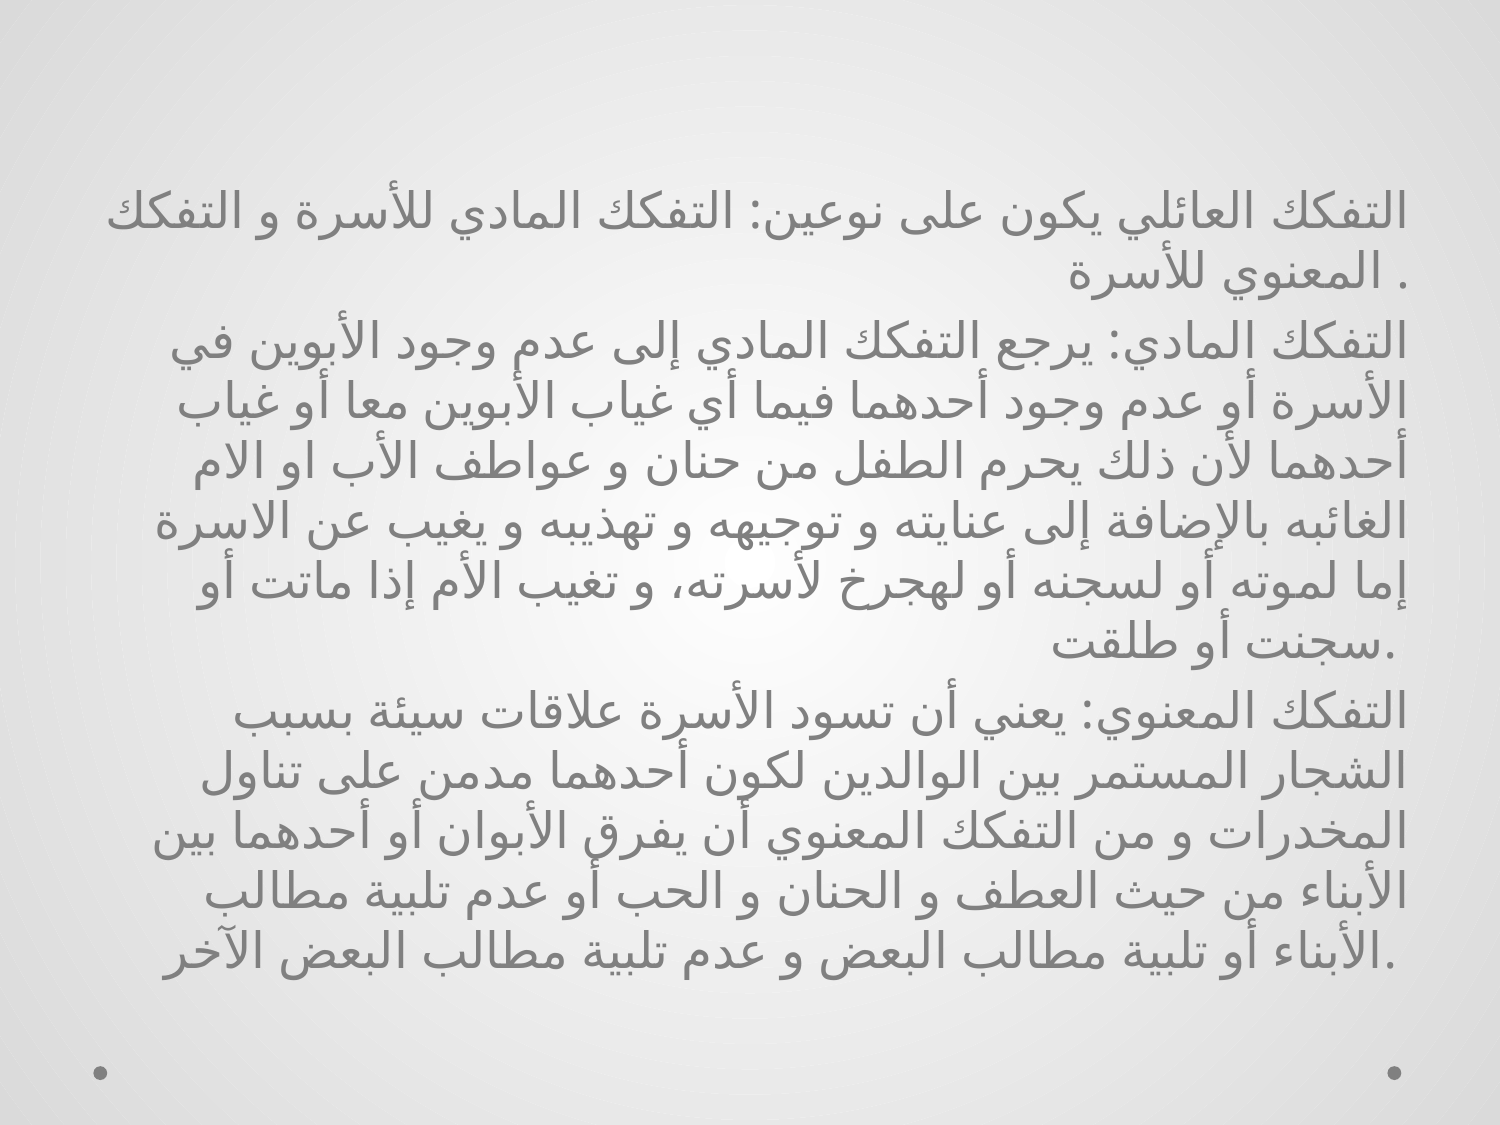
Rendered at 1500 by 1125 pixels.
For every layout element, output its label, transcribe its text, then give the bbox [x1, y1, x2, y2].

list التفكك العائلي يكون على نوعين: التفكك المادي للأسرة و التفكك المعنوي للأسرة . التفكك المادي: يرجع التفكك المادي إلى عدم وجود الأبوين في الأسرة أو عدم وجود أحدهما فيما أي غياب الأبوين معا أو غياب أحدهما لأن ذلك يحرم الطفل من حنان و عواطف الأب او الام الغائبه بالإضافة إلى عنايته و توجيهه و تهذيبه و يغيب عن الاسرة إما لموته أو لسجنه أو لهجرخ لأسرته، و تغيب الأم إذا ماتت أو سجنت أو طلقت. التفكك المعنوي: يعني أن تسود الأسرة علاقات سيئة بسبب الشجار المستمر بين الوالدين لكون أحدهما مدمن على تناول المخدرات و من التفكك المعنوي أن يفرق الأبوان أو أحدهما بين الأبناء من حيث العطف و الحنان و الحب أو عدم تلبية مطالب الأبناء أو تلبية مطالب البعض و عدم تلبية مطالب البعض الآخر. [75, 101, 1425, 1005]
